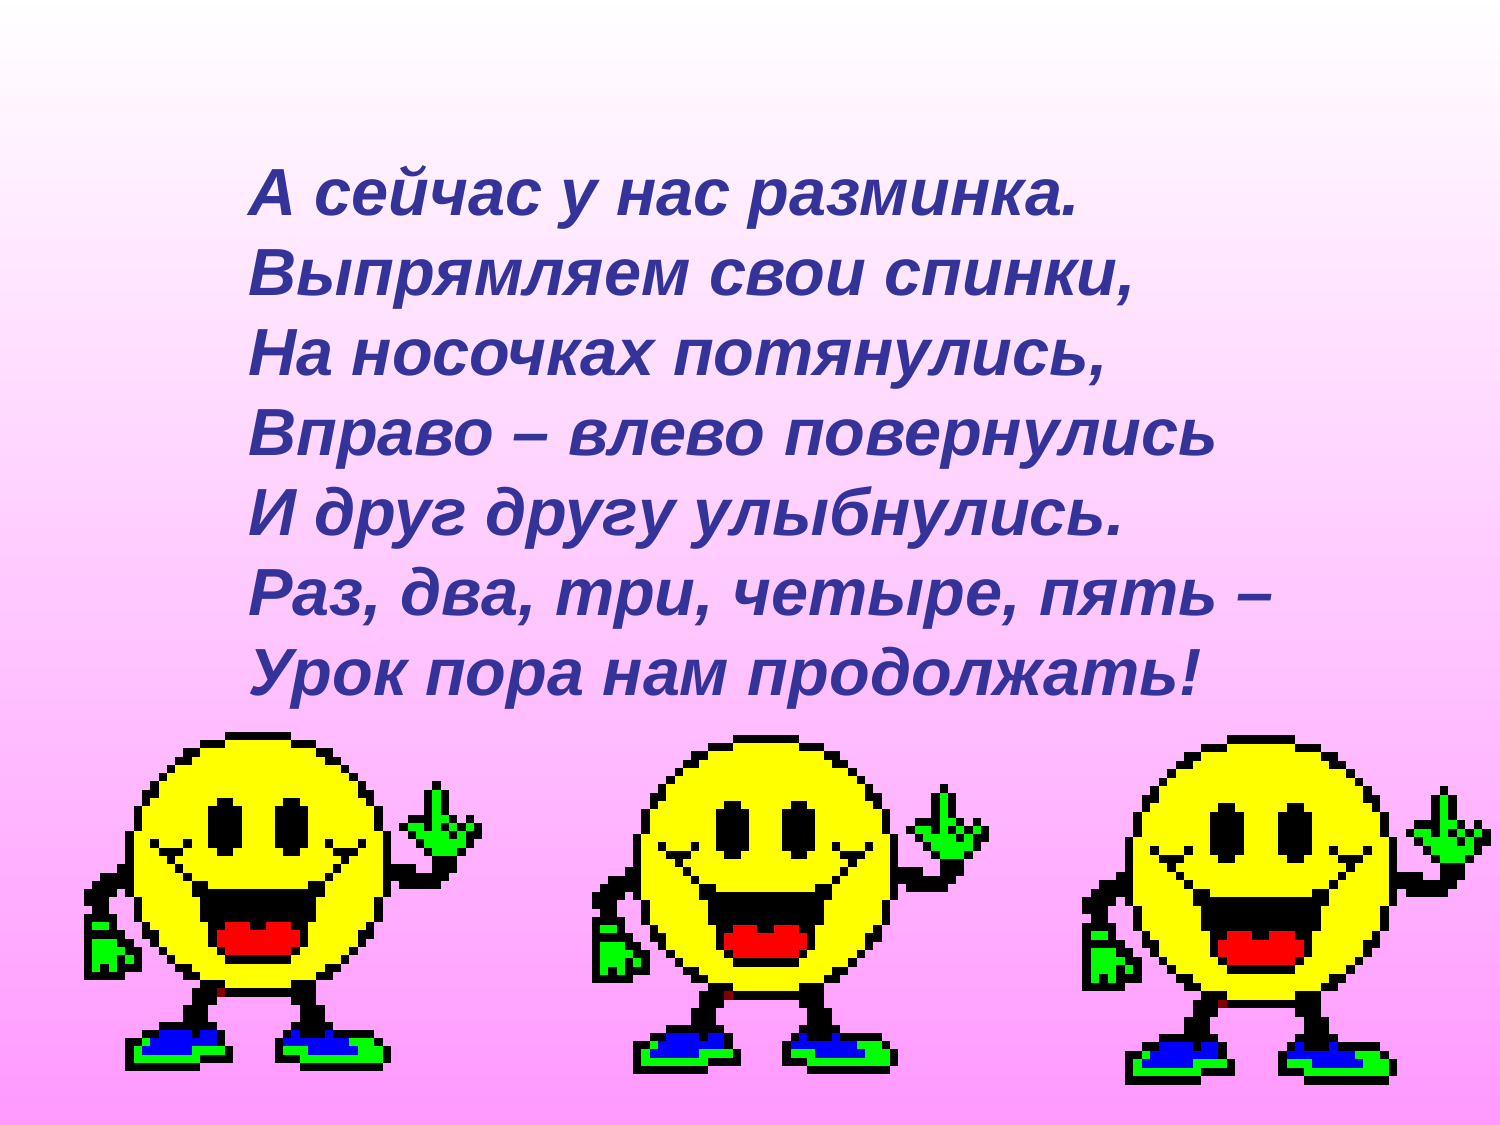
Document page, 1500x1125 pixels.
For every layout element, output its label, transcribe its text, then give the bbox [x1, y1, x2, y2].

text_box А сейчас у нас разминка. Выпрямляем свои спинки, На носочках потянулись, Вправо – влево повернулись И друг другу улыбнулись. Раз, два, три, четыре, пять – Урок пора нам продолжать! [233, 141, 1424, 716]
picture [584, 727, 999, 1084]
picture [1074, 727, 1500, 1094]
picture [76, 724, 491, 1080]
